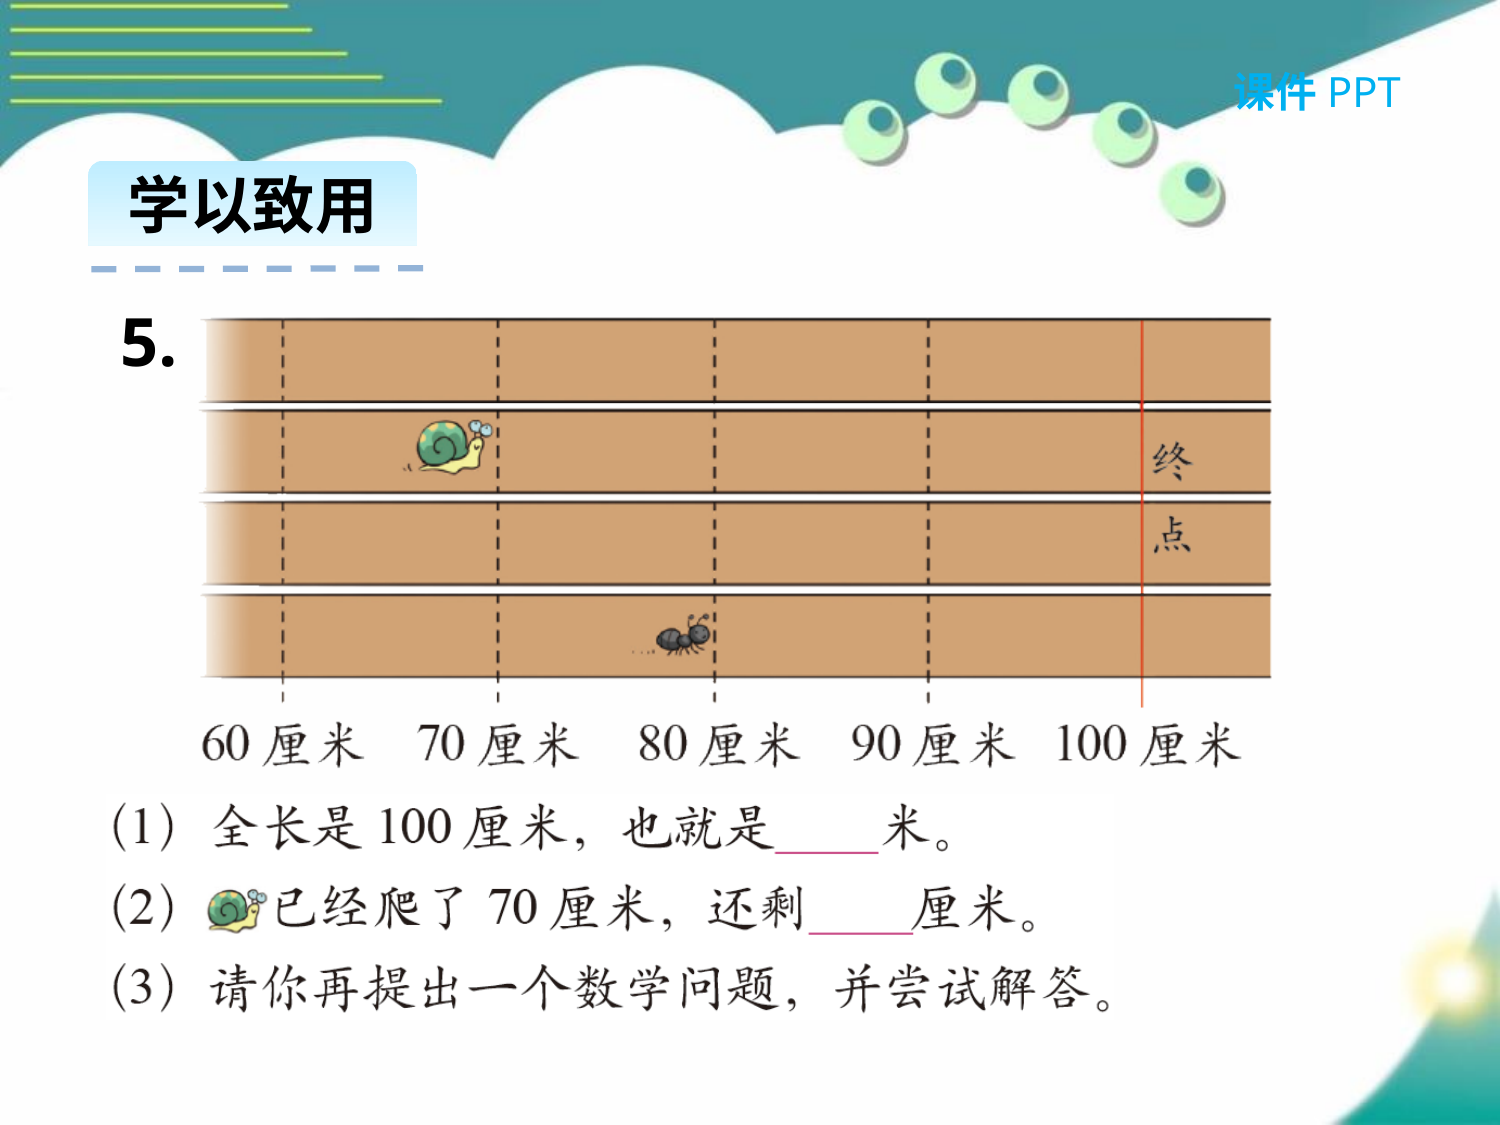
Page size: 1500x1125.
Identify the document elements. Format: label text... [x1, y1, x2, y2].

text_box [88, 160, 432, 270]
picture [0, 0, 1500, 1125]
text_box 课件PPT [1218, 58, 1418, 124]
text_box 5. [105, 292, 174, 388]
